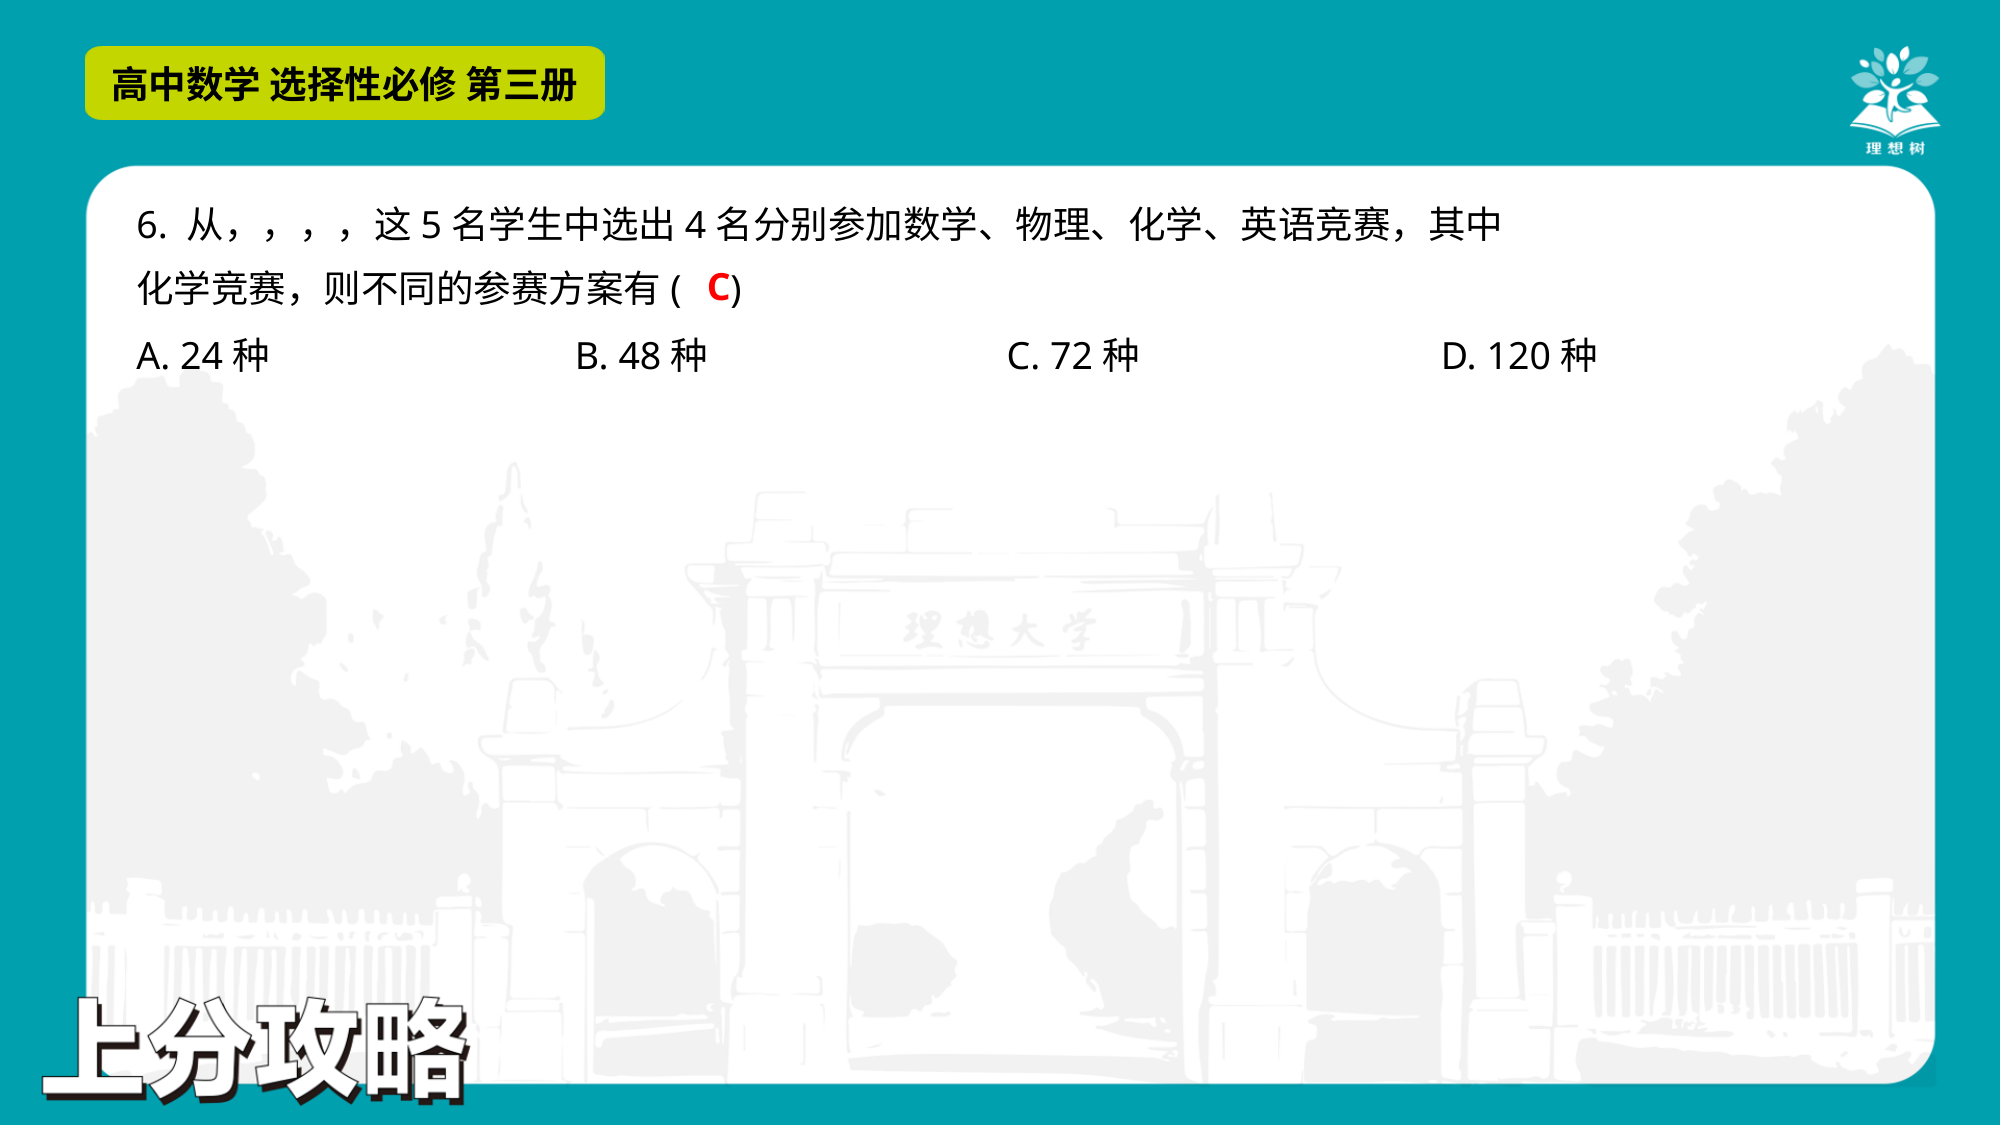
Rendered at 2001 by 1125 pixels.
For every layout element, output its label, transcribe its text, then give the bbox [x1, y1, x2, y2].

text_box C [691, 243, 746, 302]
text_box A. 24种 B. 48种 C. 72种 D. 120种 [136, 310, 1865, 370]
picture [0, 0, 2000, 1125]
